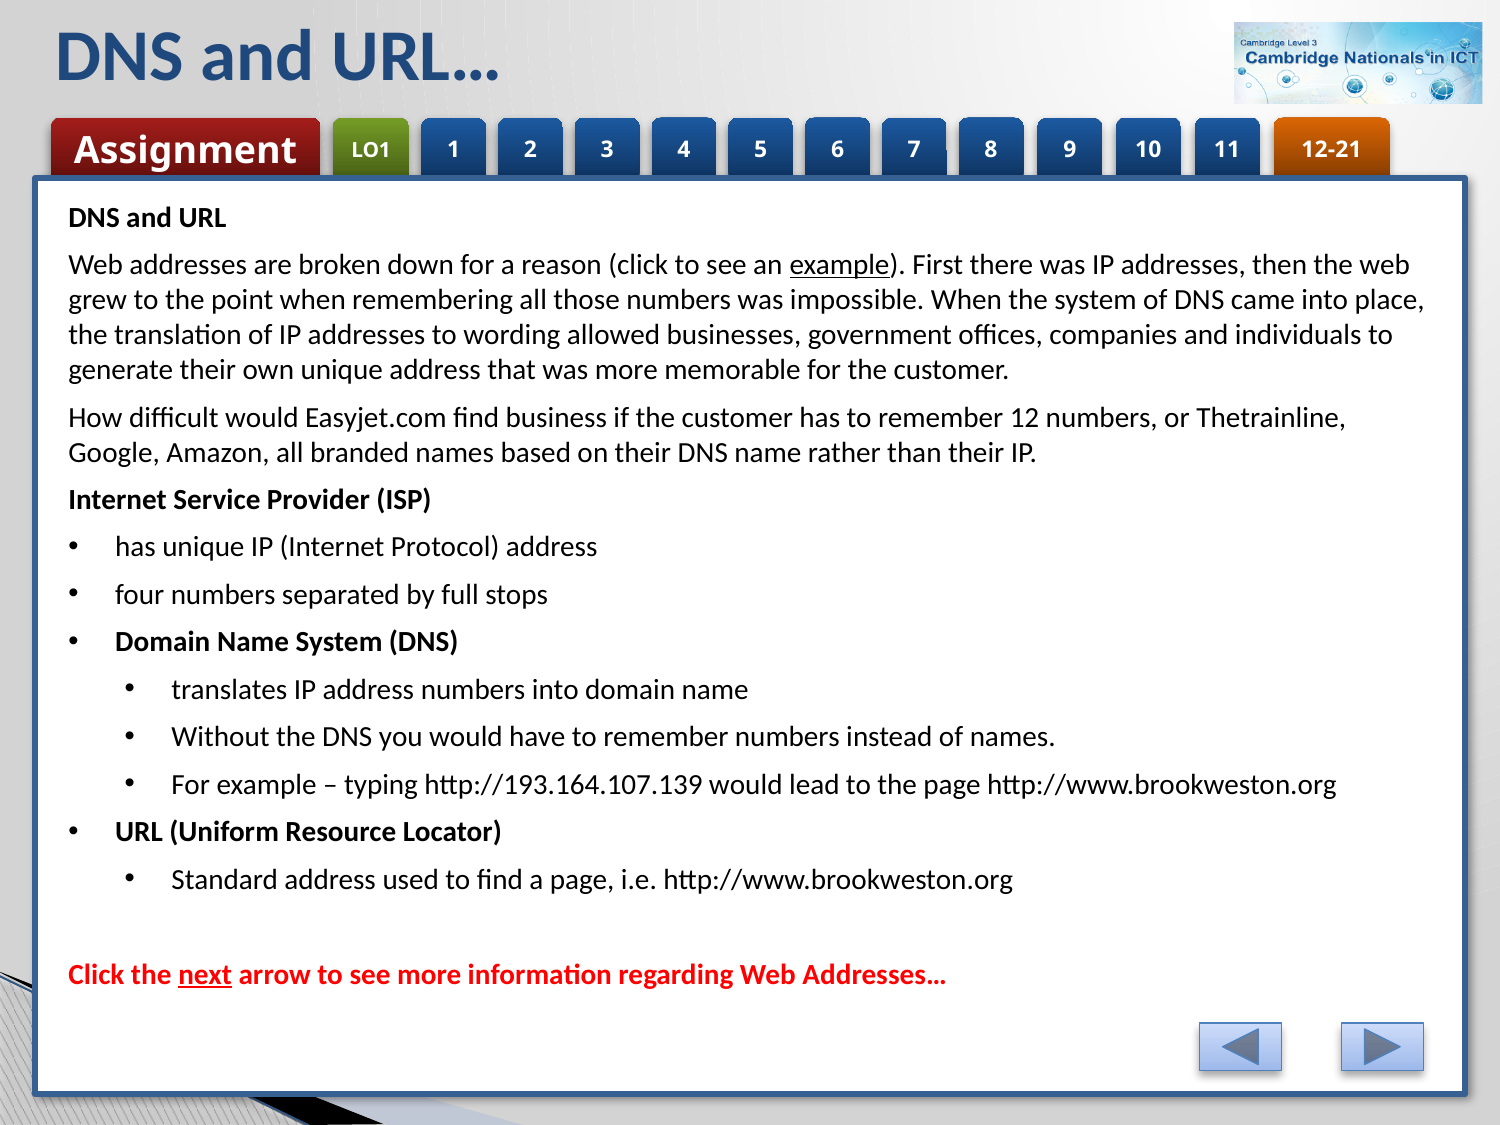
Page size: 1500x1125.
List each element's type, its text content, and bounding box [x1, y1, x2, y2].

picture [281, 1114, 303, 1125]
title DNS and URL… [40, 0, 1391, 122]
picture [1391, 22, 1483, 104]
text_box DNS and URL Web addresses are broken down for a reason (click to see an example). First there was IP addresses, then the web grew to the point when remembering all those numbers was impossible. When the system of DNS came into place, the translation of IP addresses to wording allowed businesses, government offices, companies and individuals to generate their own unique address that was more memorable for the customer. How difficult would Easyjet.com find business if the customer has to remember 12 numbers, or Thetrainline, Google, Amazon, all branded names based on their DNS name rather than their IP. Internet Service Provider (ISP) has unique IP (Internet Protocol) address four numbers separated by full stops Domain Name System (DNS) translates IP address numbers into domain name Without the DNS you would have to remember numbers instead of names. For example – typing http://193.164.107.139 would lead to the page http://www.brookweston.org URL (Uniform Resource Locator) Standard address used to find a page, i.e. http://www.brookweston.org Click the next arrow to see more information regarding Web Addresses… [53, 190, 1448, 998]
text_box [35, 178, 1465, 1094]
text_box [1199, 1022, 1424, 1071]
